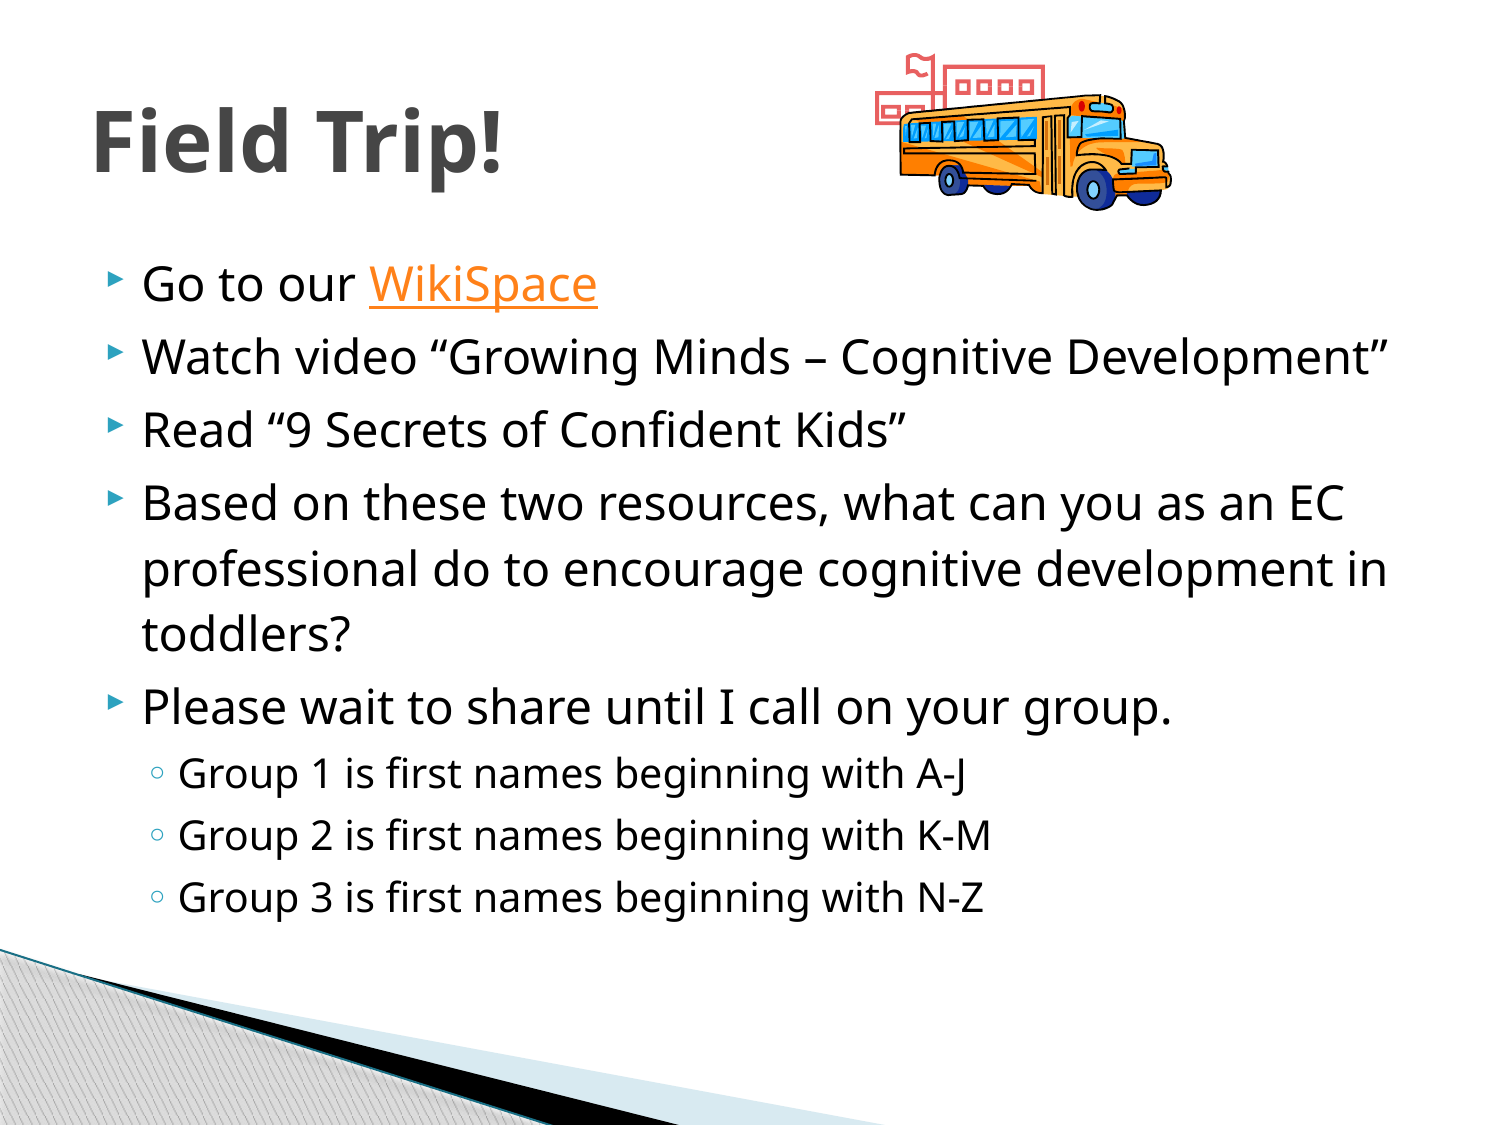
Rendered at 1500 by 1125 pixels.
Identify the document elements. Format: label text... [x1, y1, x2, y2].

title Field Trip! [75, 45, 1425, 233]
list Go to our WikiSpace Watch video “Growing Minds – Cognitive Development” Read “9 Secrets of Confident Kids” Based on these two resources, what can you as an EC professional do to encourage cognitive development in toddlers? Please wait to share until I call on your group. Group 1 is first names beginning with A-J Group 2 is first names beginning with K-M Group 3 is first names beginning with N-Z [75, 243, 1425, 986]
picture [874, 49, 1173, 212]
